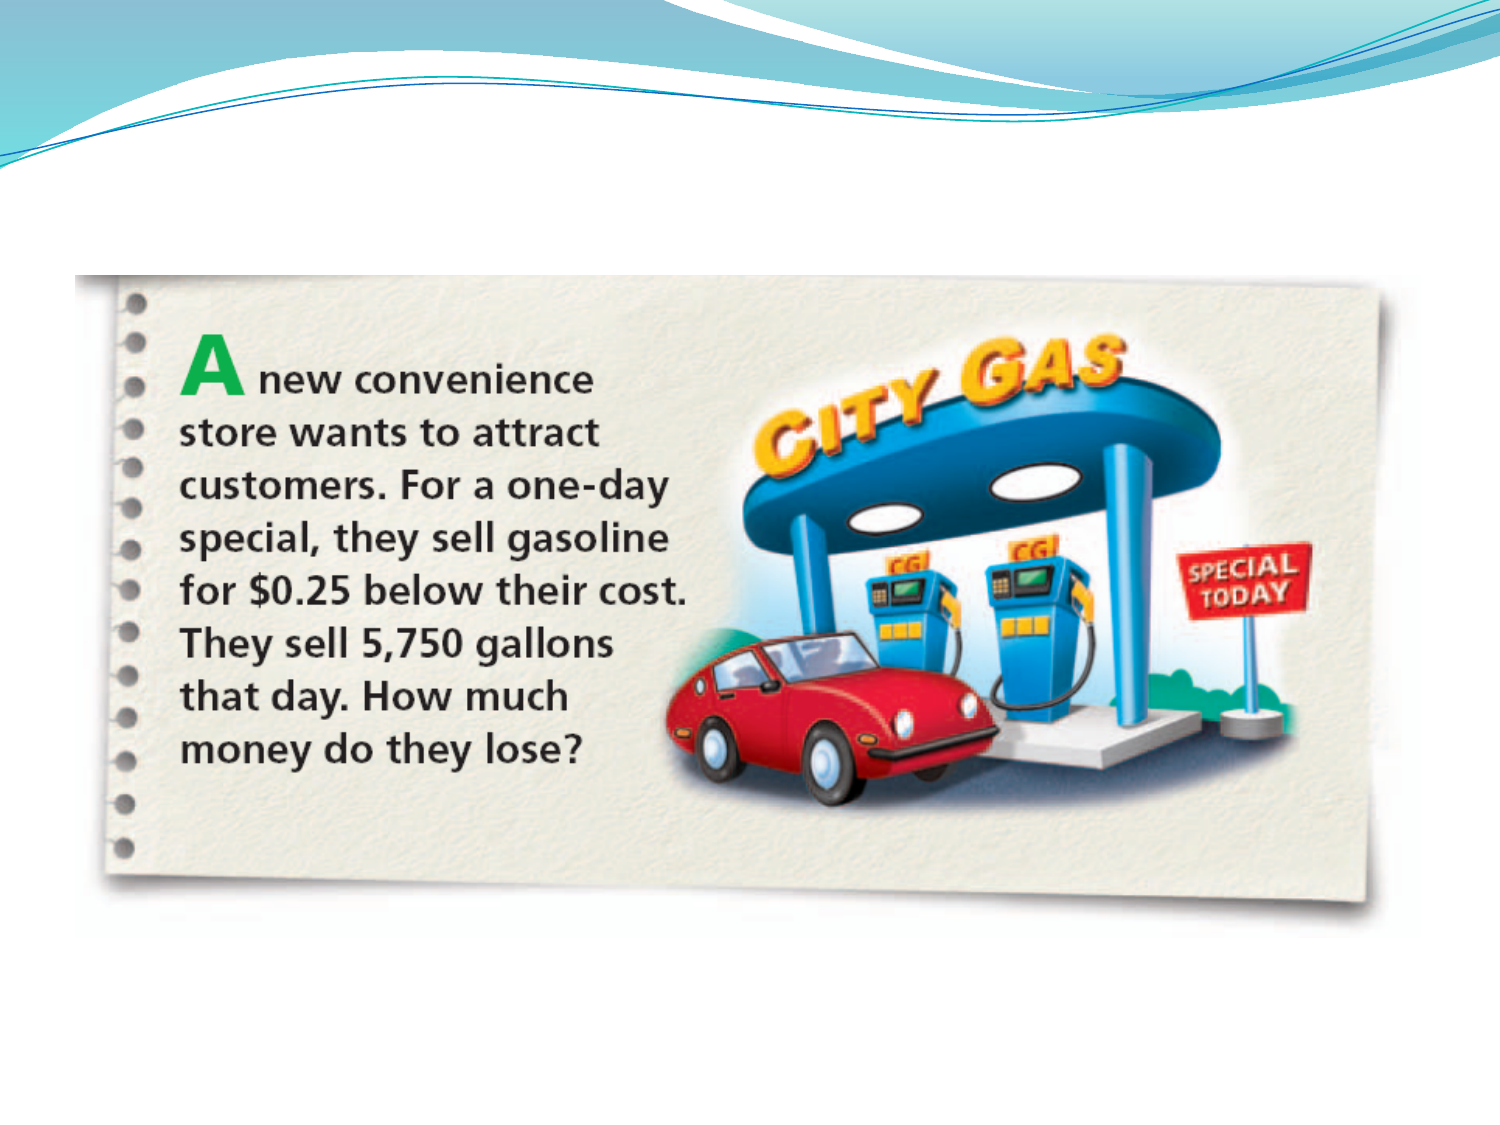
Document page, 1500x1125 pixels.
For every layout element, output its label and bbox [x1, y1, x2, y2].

list [74, 274, 1421, 938]
